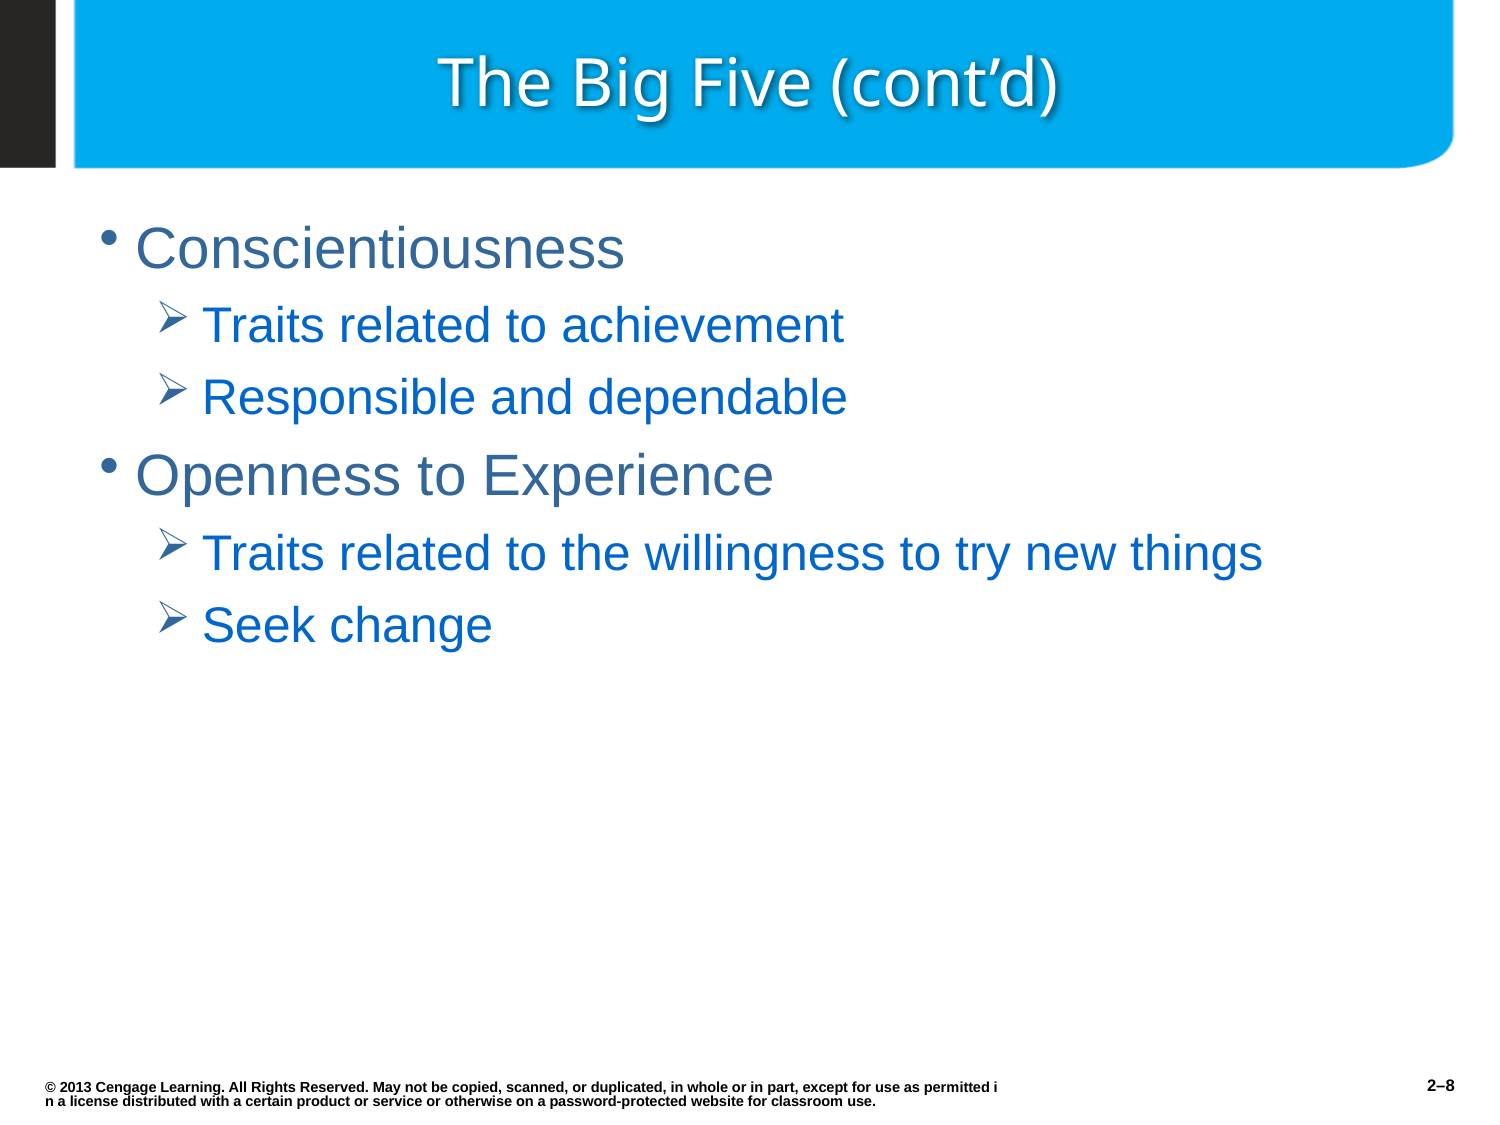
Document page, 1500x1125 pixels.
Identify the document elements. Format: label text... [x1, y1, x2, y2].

title The Big Five (cont’d) [85, 32, 1411, 128]
slide_number 2–8 [1092, 1042, 1455, 1103]
footer © 2013 Cengage Learning. All Rights Reserved. May not be copied, scanned, or duplicated, in whole or in part, except for use as permitted in a license distributed with a certain product or service or otherwise on a password-protected website for classroom use. [45, 1042, 1005, 1103]
list Conscientiousness Traits related to achievement Responsible and dependable Openness to Experience Traits related to the willingness to try new things Seek change [84, 202, 1414, 1043]
picture [0, 0, 1456, 171]
